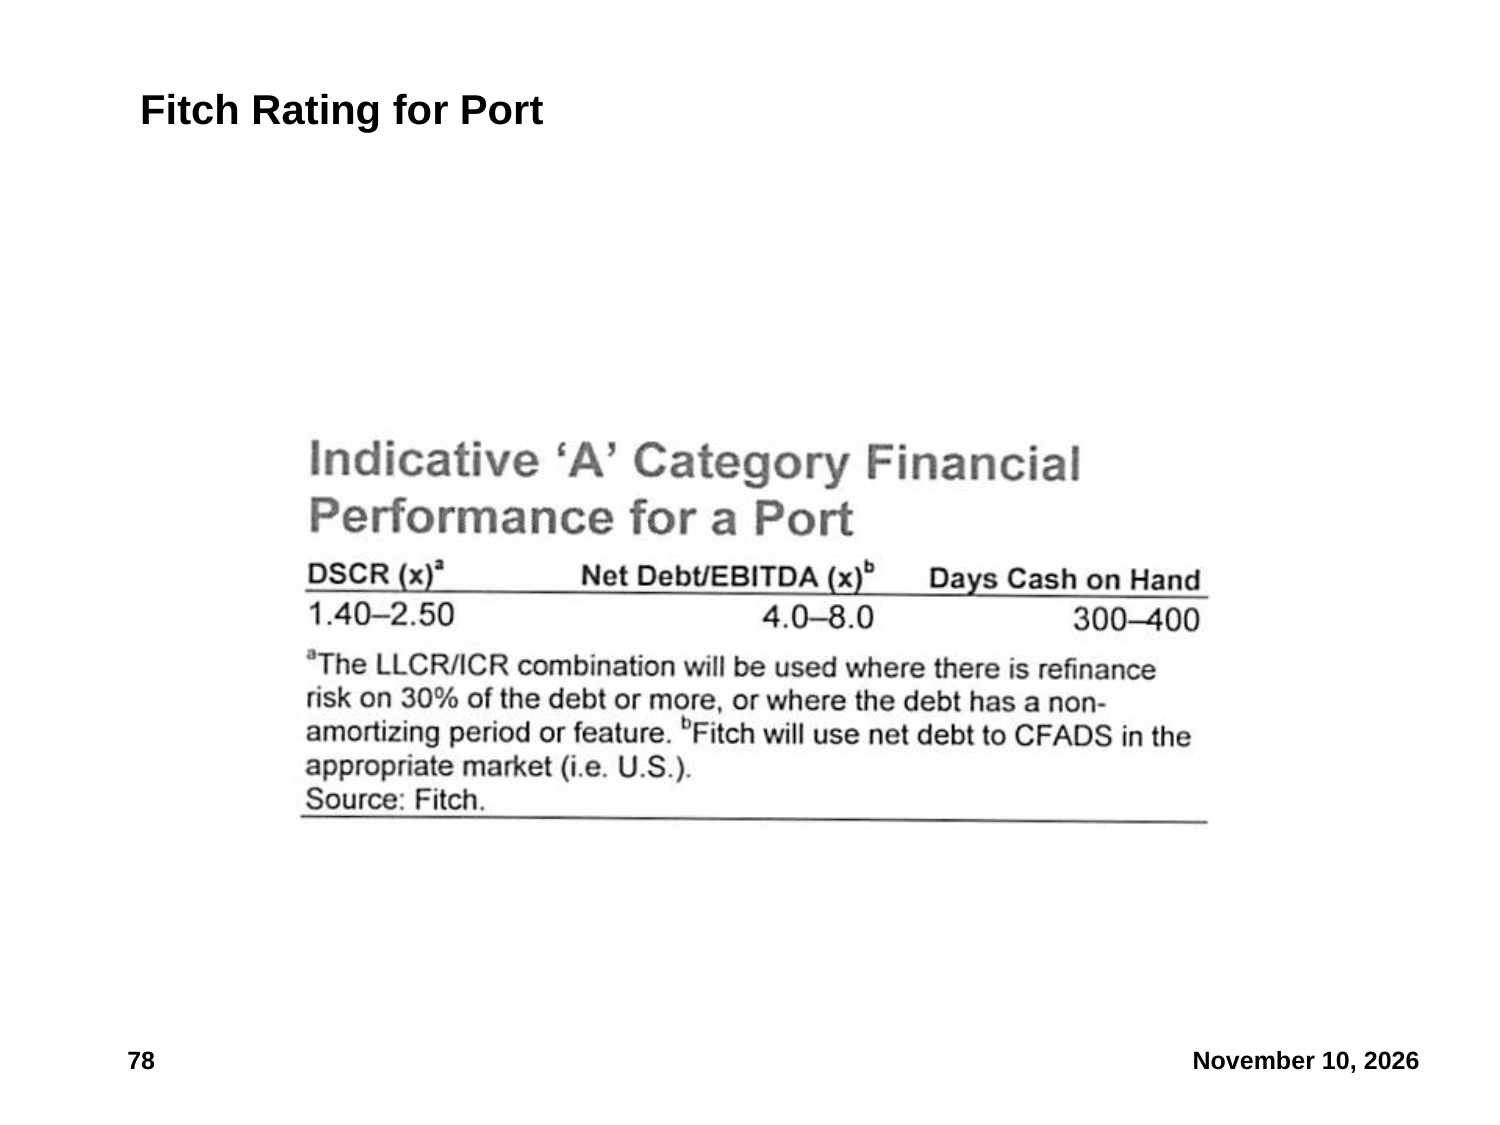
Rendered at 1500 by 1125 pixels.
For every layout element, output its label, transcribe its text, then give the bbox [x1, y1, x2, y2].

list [288, 376, 1249, 874]
title Fitch Rating for Port [124, 74, 1376, 226]
